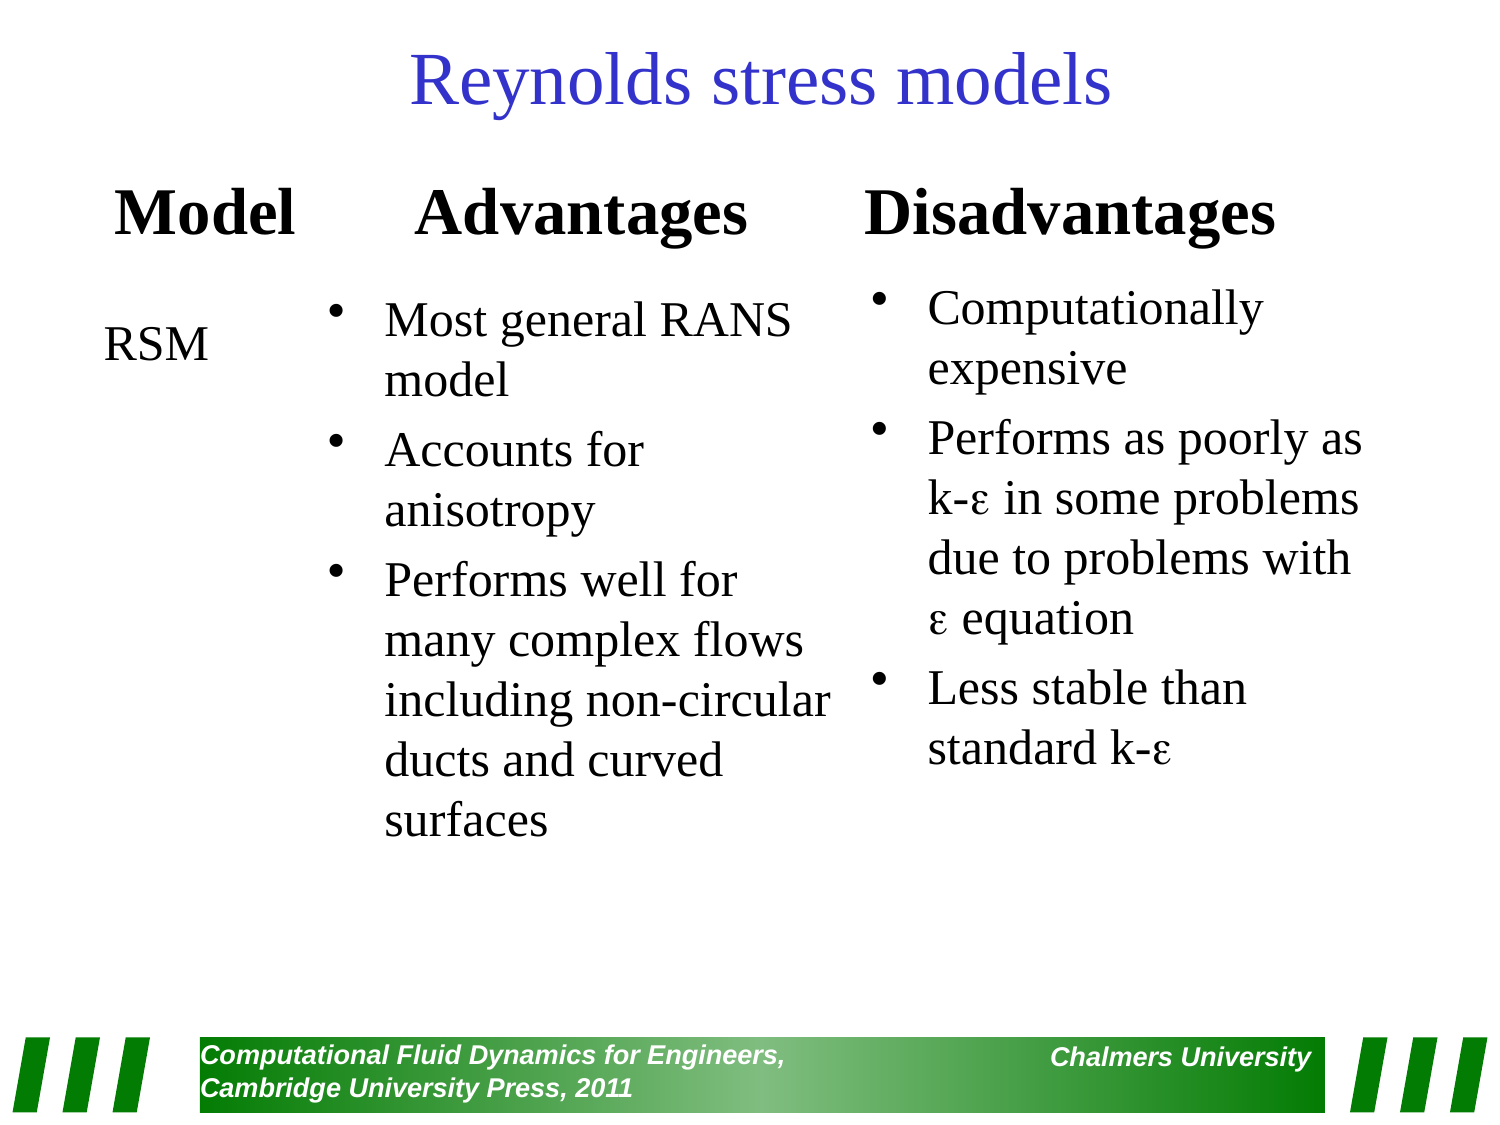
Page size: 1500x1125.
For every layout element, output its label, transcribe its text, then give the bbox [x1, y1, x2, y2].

text_box RSM [88, 302, 224, 378]
list Computationally expensive Performs as poorly as k-e in some problems due to problems with e equation Less stable than standard k-e [855, 266, 1387, 1024]
title Reynolds stress models [123, 0, 1400, 150]
list Most general RANS model Accounts for anisotropy Performs well for many complex flows including non-circular ducts and curved surfaces [312, 278, 856, 1036]
text_box Model Advantages Disadvantages [100, 160, 1292, 256]
